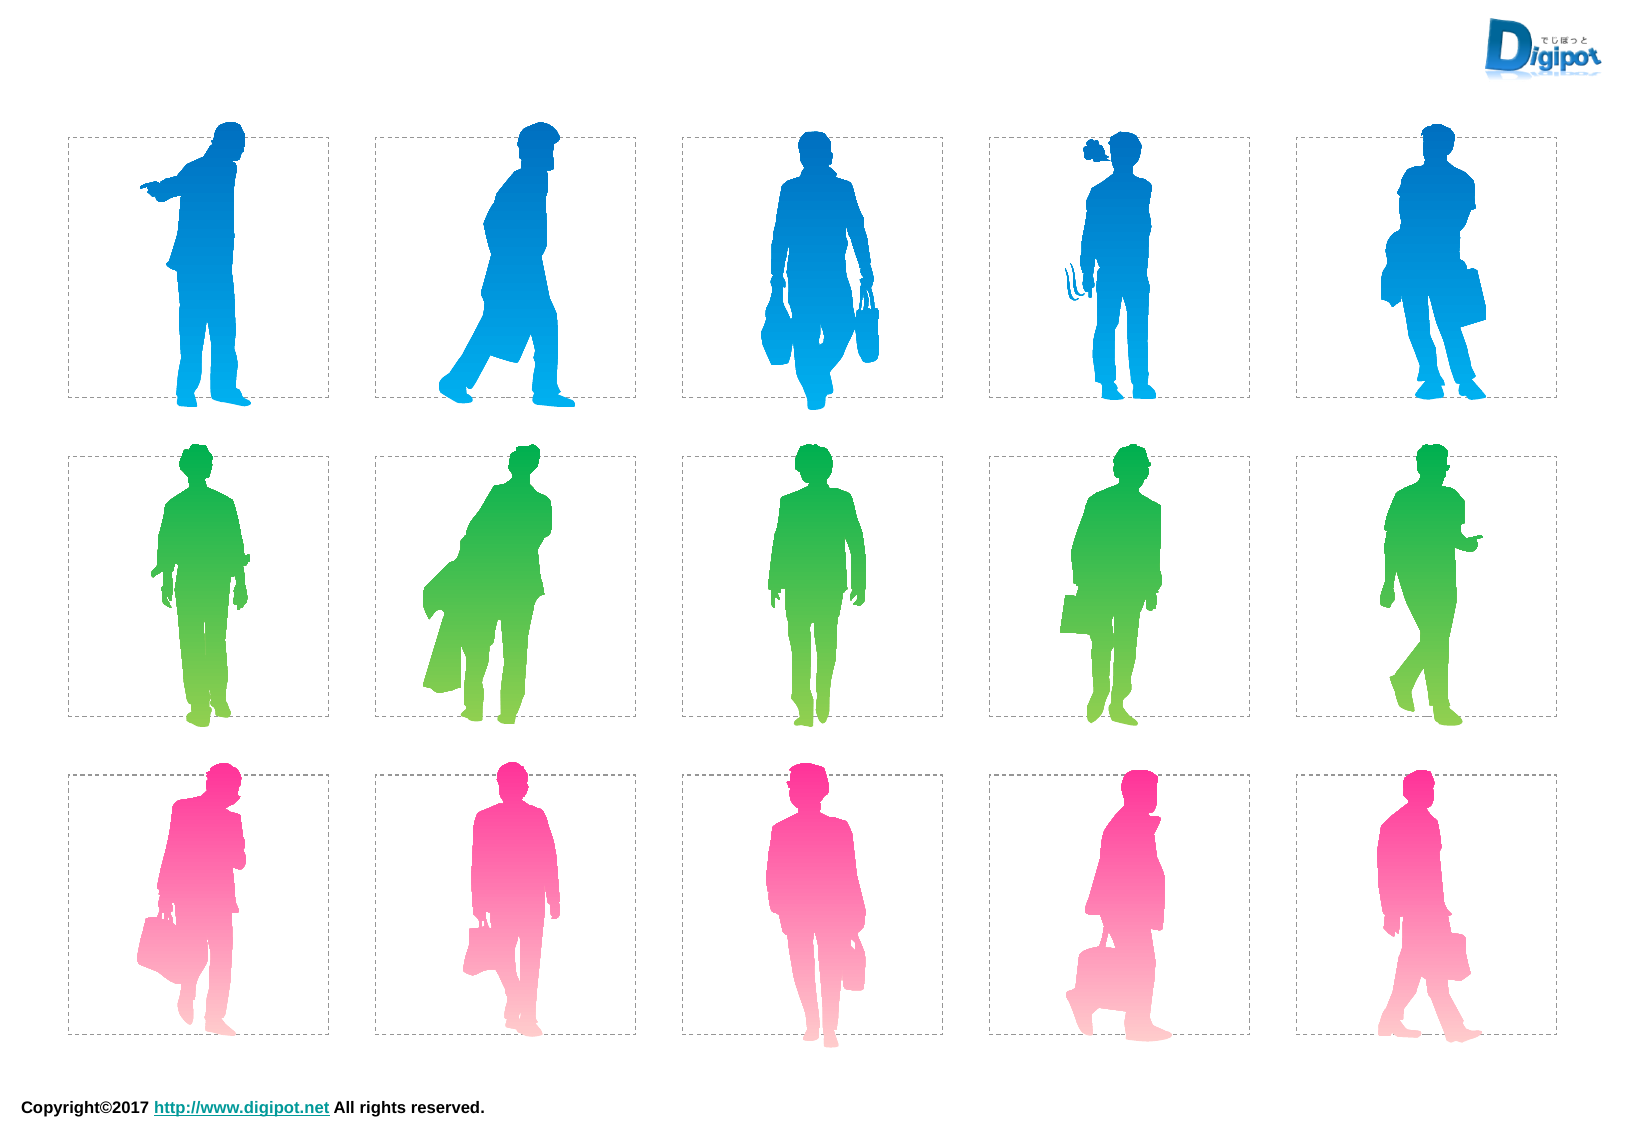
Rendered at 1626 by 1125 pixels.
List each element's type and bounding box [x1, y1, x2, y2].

text_box [1080, 131, 1157, 400]
text_box [760, 131, 880, 410]
text_box [136, 763, 247, 1036]
text_box [1381, 123, 1487, 400]
text_box [765, 763, 867, 1048]
text_box [1377, 770, 1482, 1043]
text_box [1060, 444, 1163, 726]
picture [1485, 18, 1602, 82]
text_box [1066, 770, 1172, 1042]
text_box [150, 444, 251, 727]
text_box [438, 122, 576, 408]
text_box [1070, 263, 1085, 296]
text_box [139, 122, 252, 408]
text_box [1064, 267, 1079, 301]
text_box [767, 444, 867, 727]
text_box [463, 761, 560, 1037]
text_box [1379, 444, 1484, 726]
text_box [422, 444, 552, 725]
